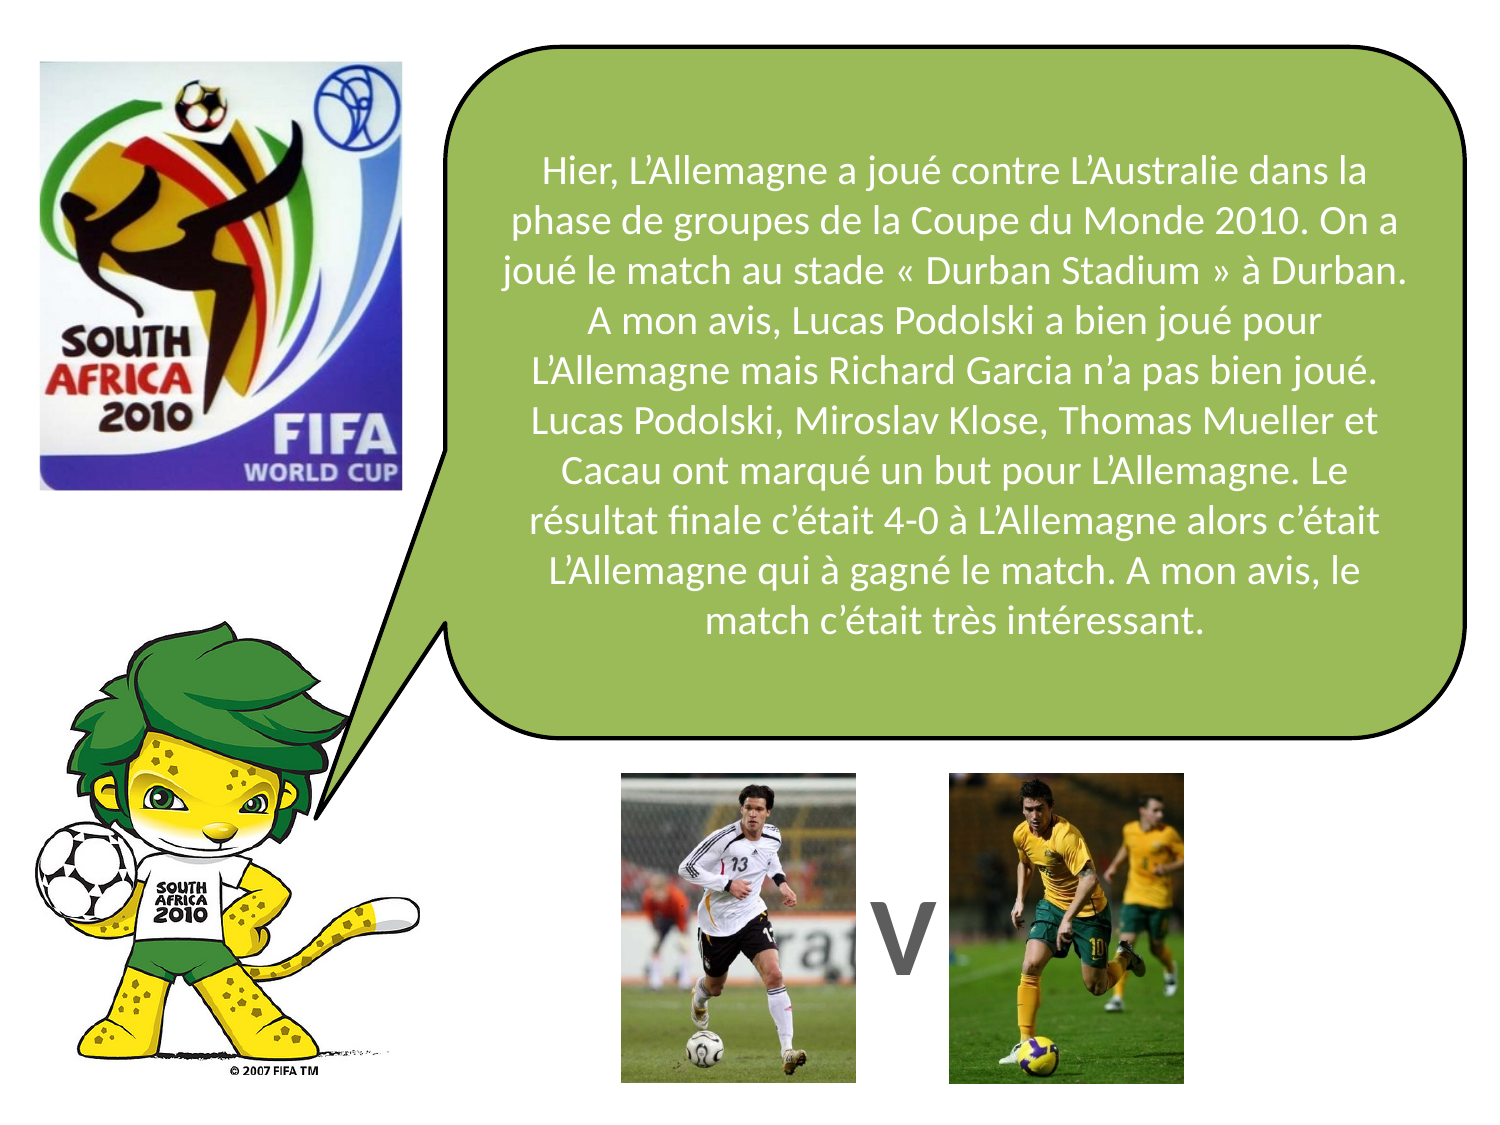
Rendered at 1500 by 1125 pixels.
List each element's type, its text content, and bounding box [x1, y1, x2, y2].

text_box Hier, L’Allemagne a joué contre L’Australie dans la phase de groupes de la Coupe du Monde 2010. On a joué le match au stade « Durban Stadium » à Durban. A mon avis, Lucas Podolski a bien joué pour L’Allemagne mais Richard Garcia n’a pas bien joué. Lucas Podolski, Miroslav Klose, Thomas Mueller et Cacau ont marqué un but pour L’Allemagne. Le résultat finale c’était 4-0 à L’Allemagne alors c’était L’Allemagne qui à gagné le match. A mon avis, le match c’était très intéressant. [383, 44, 1467, 741]
picture [34, 58, 406, 493]
picture [34, 620, 420, 1075]
picture [620, 773, 856, 1084]
picture [948, 773, 1184, 1084]
text_box V [861, 855, 943, 1006]
